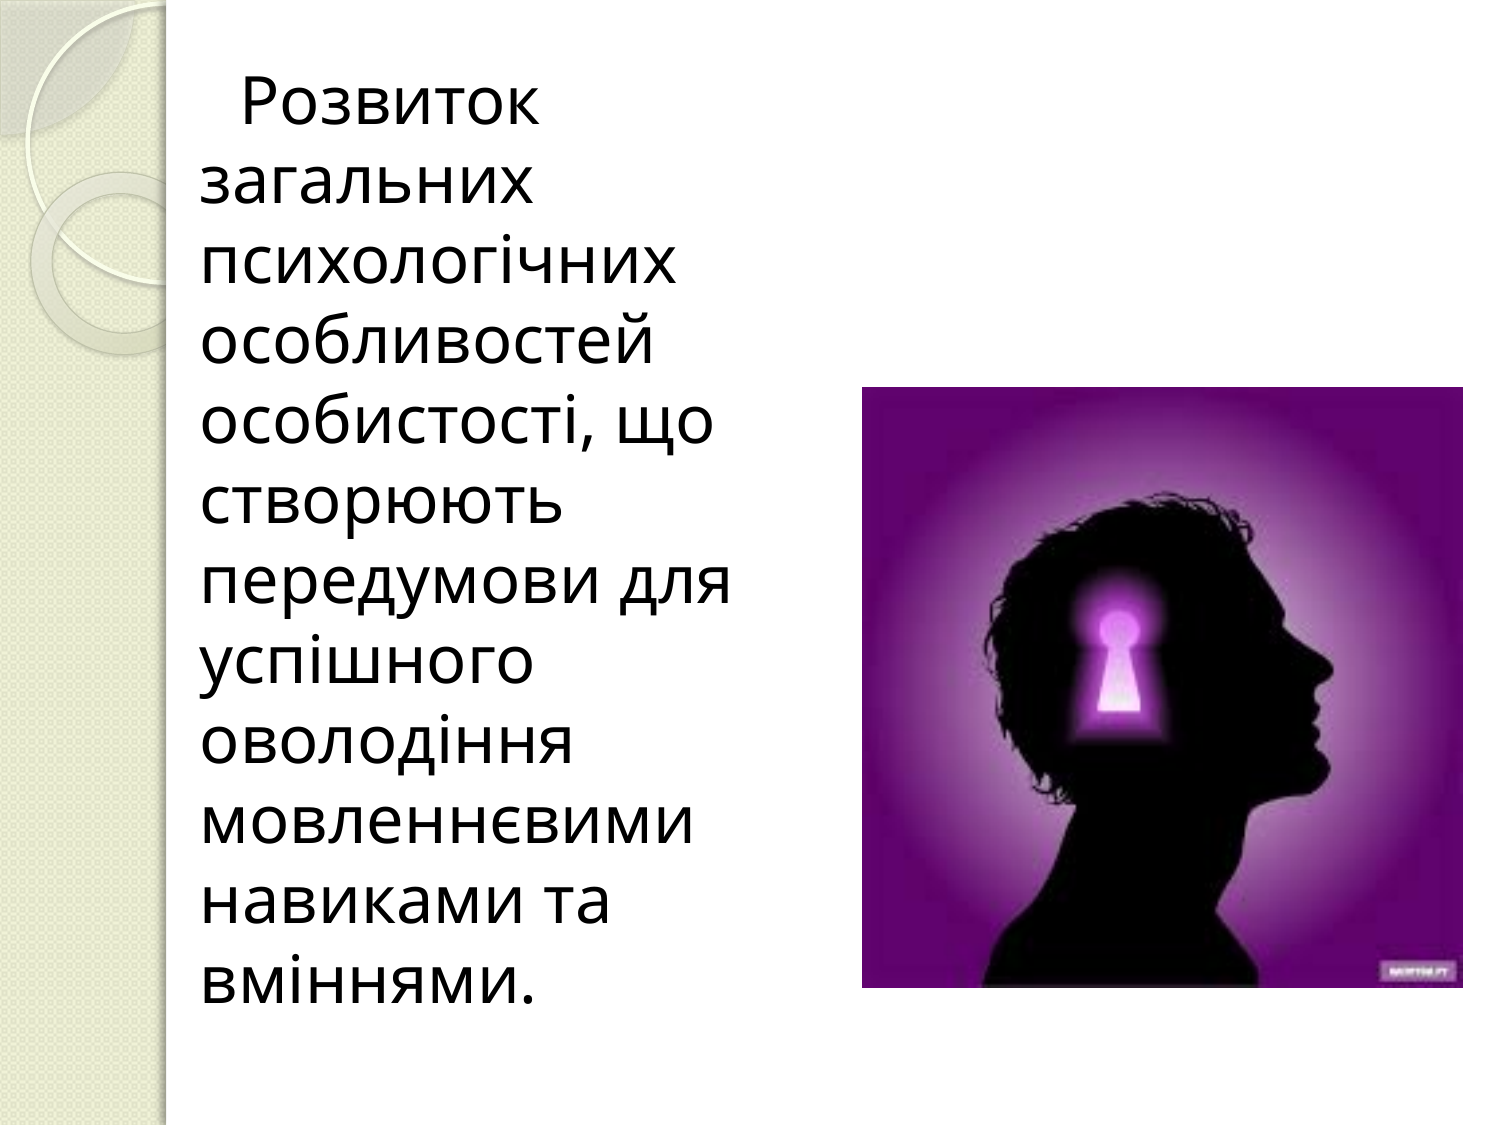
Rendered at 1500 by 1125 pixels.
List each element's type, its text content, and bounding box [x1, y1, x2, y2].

picture [862, 387, 1463, 988]
list Розвиток загальних психологічних особливостей особистості, що створюють передумови для успішного оволодіння мовленнєвими навиками та вміннями. [125, 50, 900, 1025]
